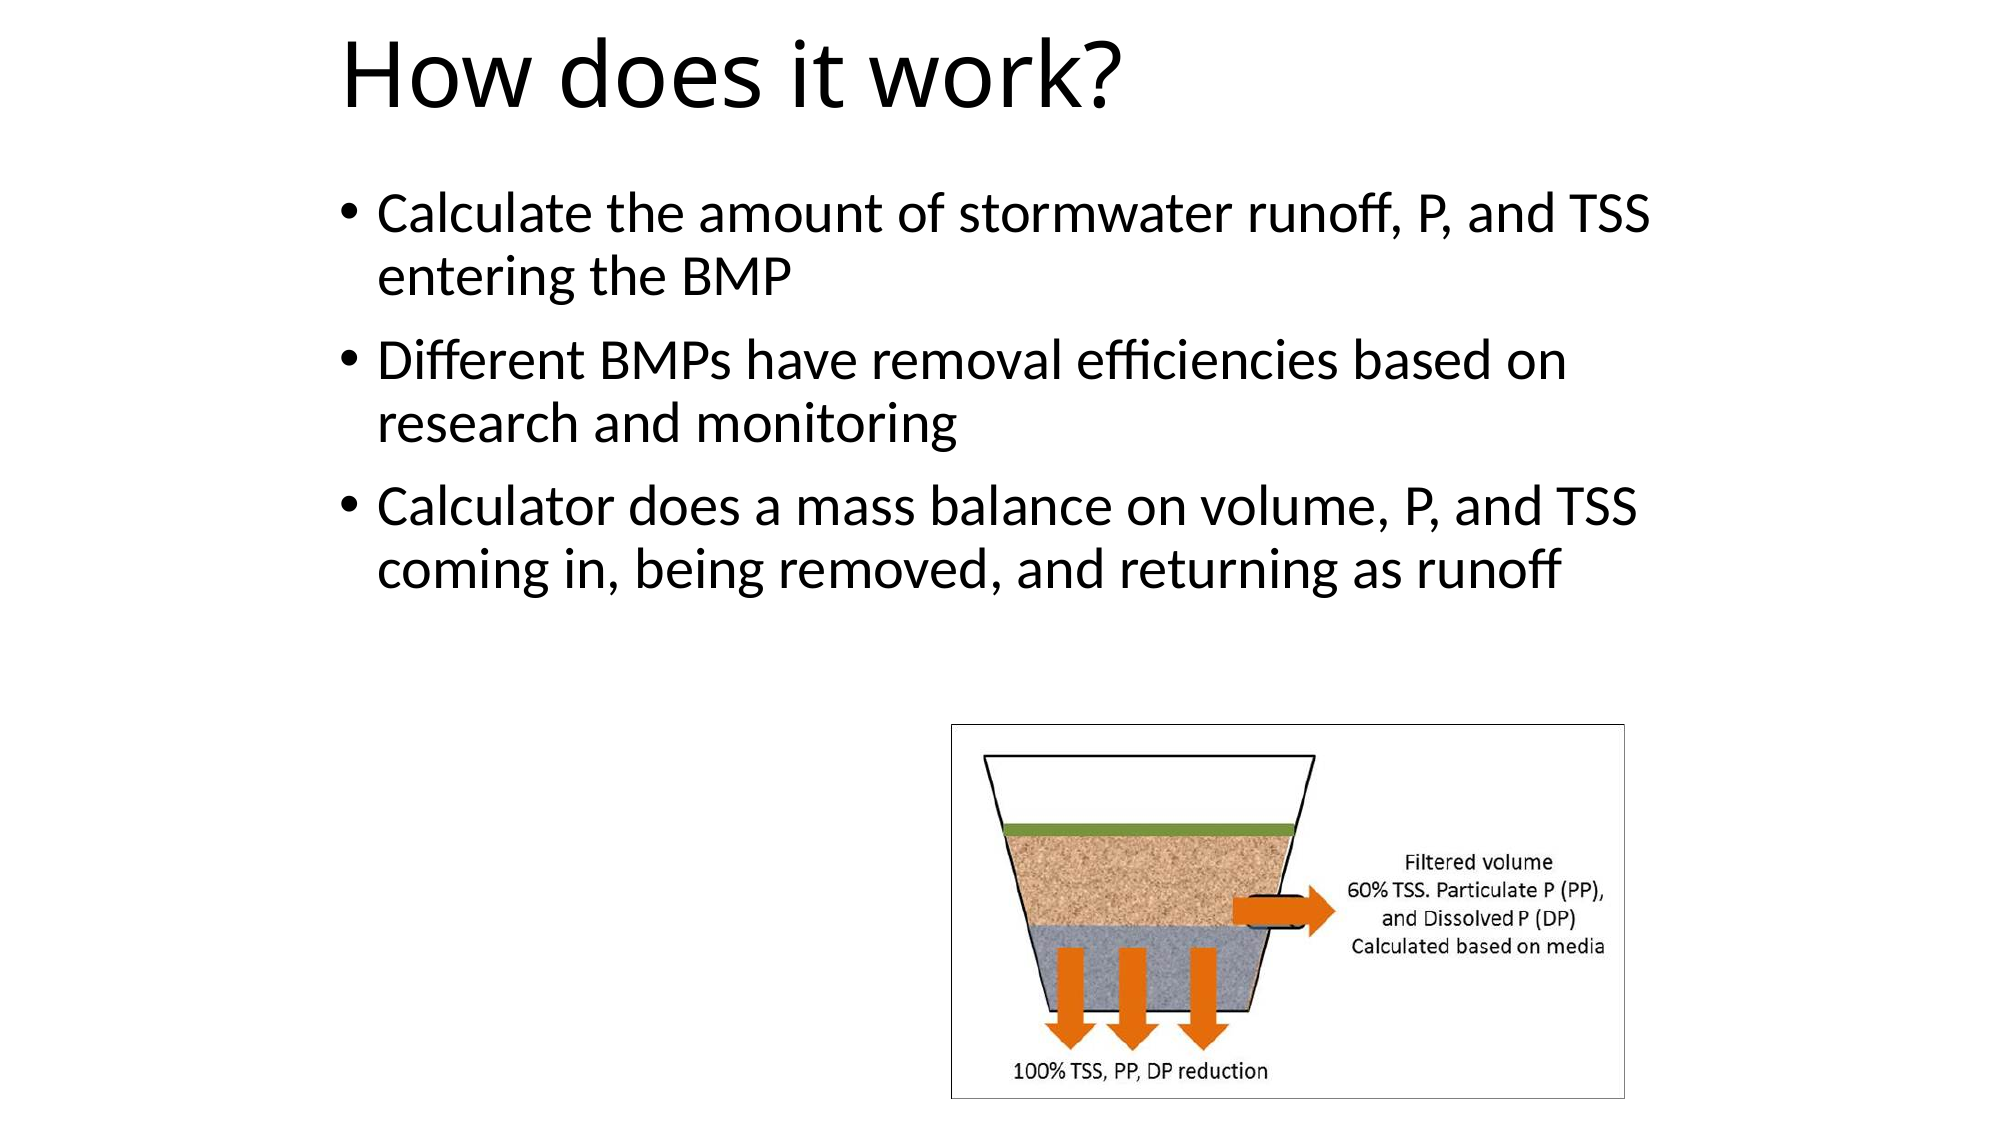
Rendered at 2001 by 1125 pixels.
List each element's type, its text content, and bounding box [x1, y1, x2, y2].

picture [949, 724, 1625, 1099]
title How does it work? [324, 6, 1675, 150]
list Calculate the amount of stormwater runoff, P, and TSS entering the BMP Different BMPs have removal efficiencies based on research and monitoring Calculator does a mass balance on volume, P, and TSS coming in, being removed, and returning as runoff [324, 174, 1700, 1005]
